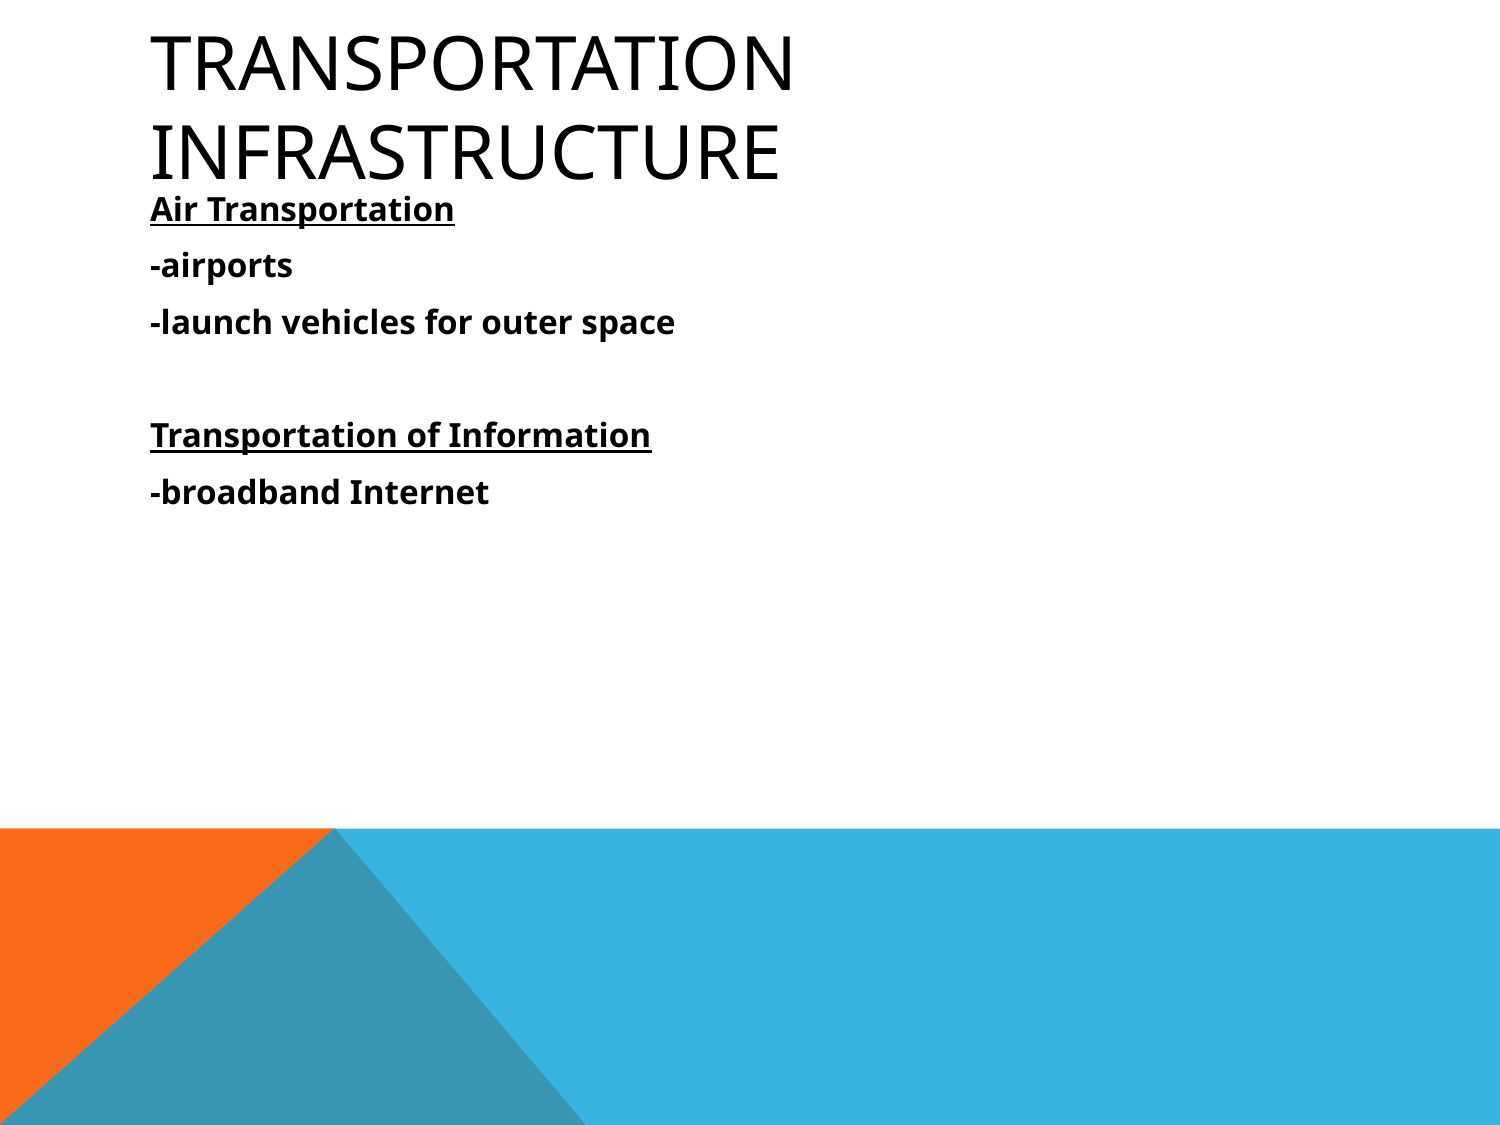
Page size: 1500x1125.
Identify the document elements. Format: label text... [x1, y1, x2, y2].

title Transportation Infrastructure [135, 60, 1369, 150]
list Air Transportation -airports -launch vehicles for outer space Transportation of Information -broadband Internet [135, 180, 1369, 768]
